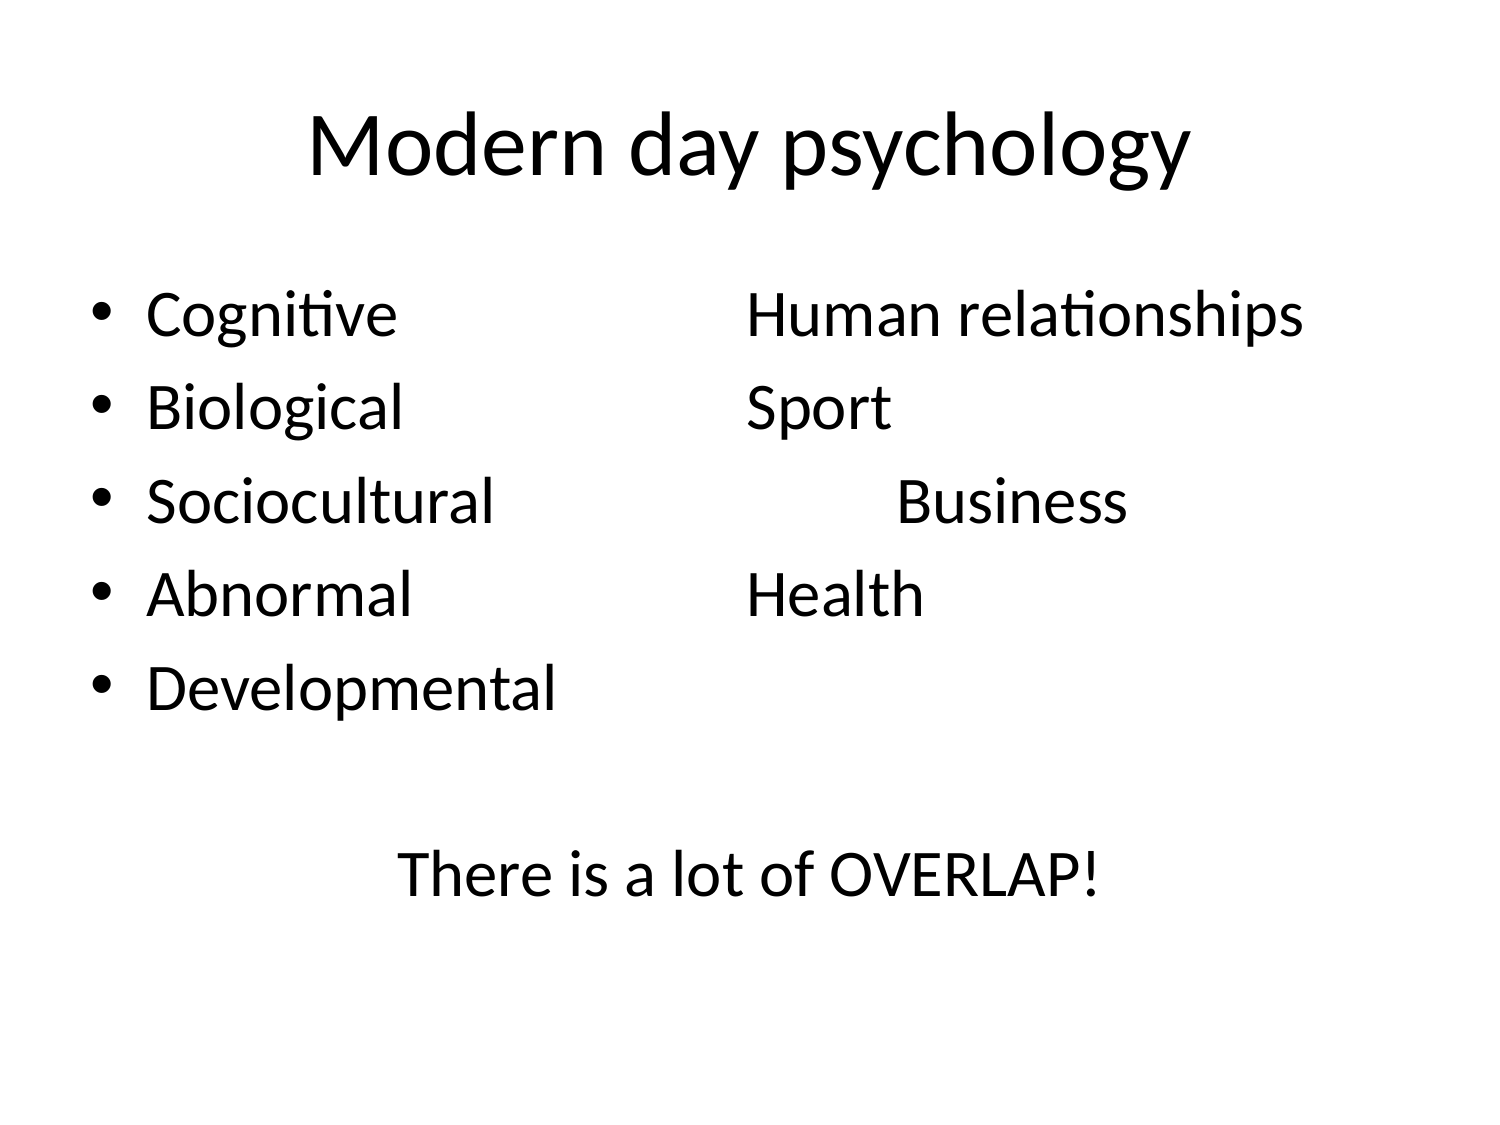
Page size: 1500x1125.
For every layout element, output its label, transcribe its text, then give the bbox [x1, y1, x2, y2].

title Modern day psychology [75, 45, 1425, 233]
list Cognitive Human relationships Biological Sport Sociocultural Business Abnormal Health Developmental There is a lot of OVERLAP! [75, 262, 1425, 1005]
